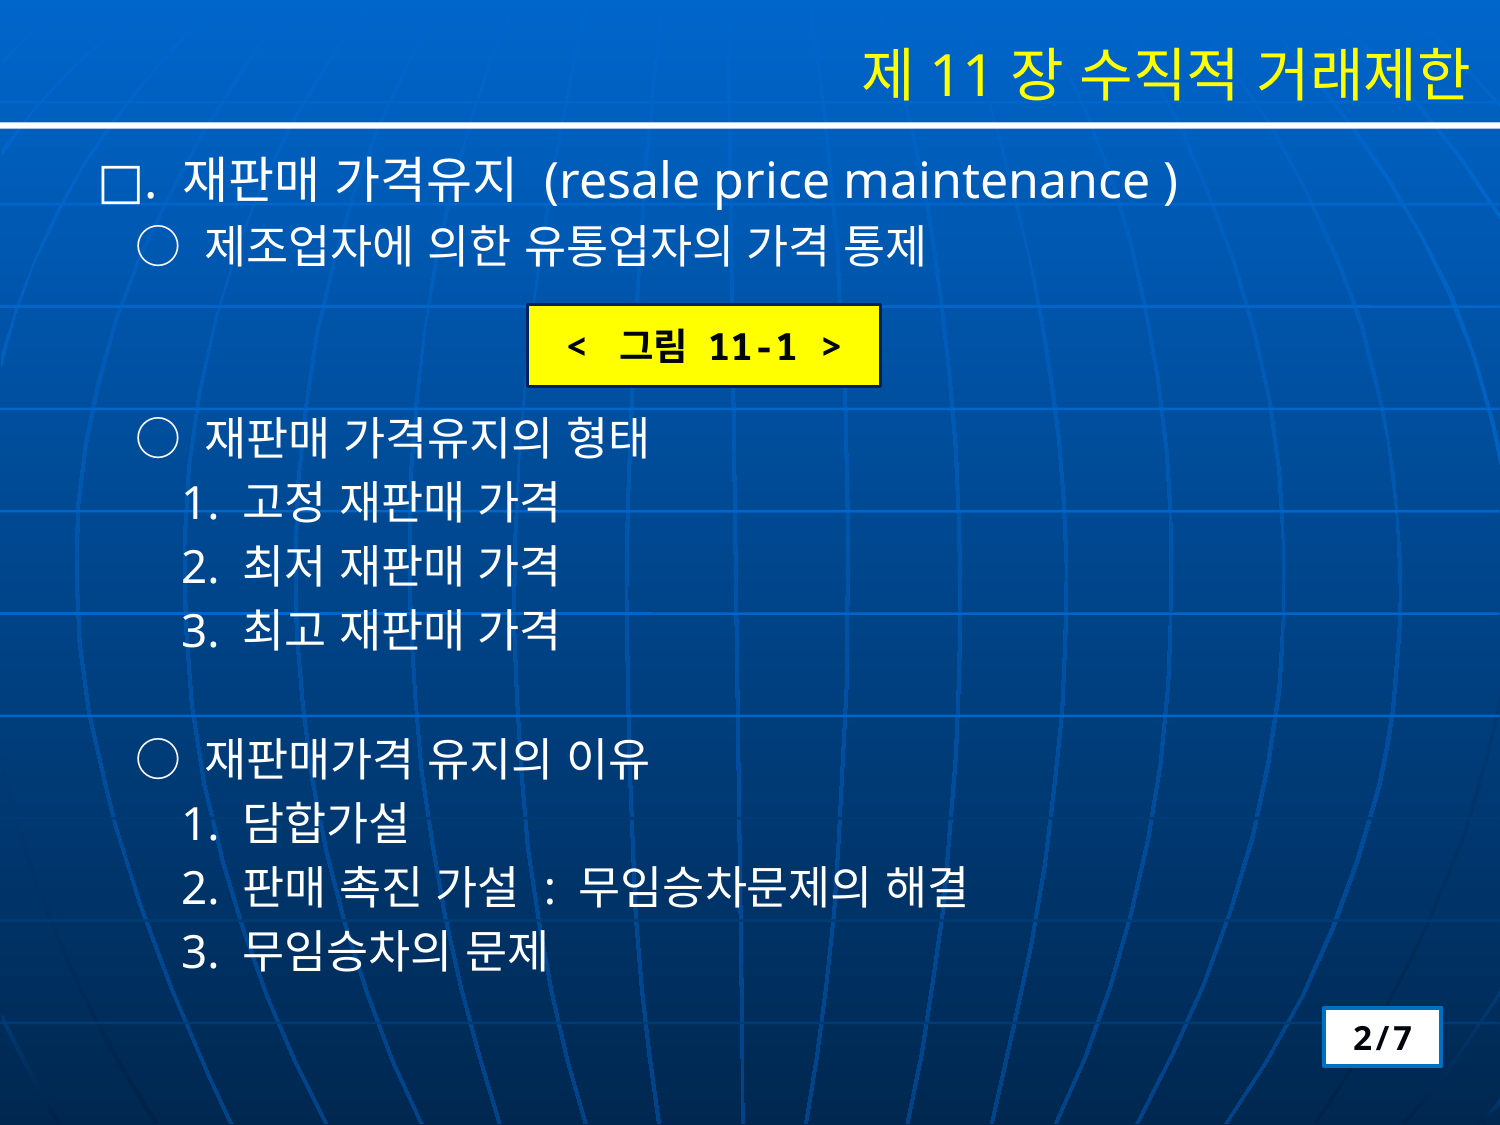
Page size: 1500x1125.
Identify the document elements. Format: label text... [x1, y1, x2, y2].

list □. 재판매 가격유지 (resale price maintenance ) ○ 제조업자에 의한 유통업자의 가격 통제 ○ 재판매 가격유지의 형태 1. 고정 재판매 가격 2. 최저 재판매 가격 3. 최고 재판매 가격 ○ 재판매가격 유지의 이유 1. 담합가설 2. 판매 촉진 가설 : 무임승차문제의 해결 3. 무임승차의 문제 [81, 140, 1433, 1067]
text_box < 그림 11-1 > [525, 303, 883, 389]
text_box 제11장 수직적 거래제한 [847, 31, 1486, 116]
text_box 2/7 [1322, 1006, 1443, 1068]
